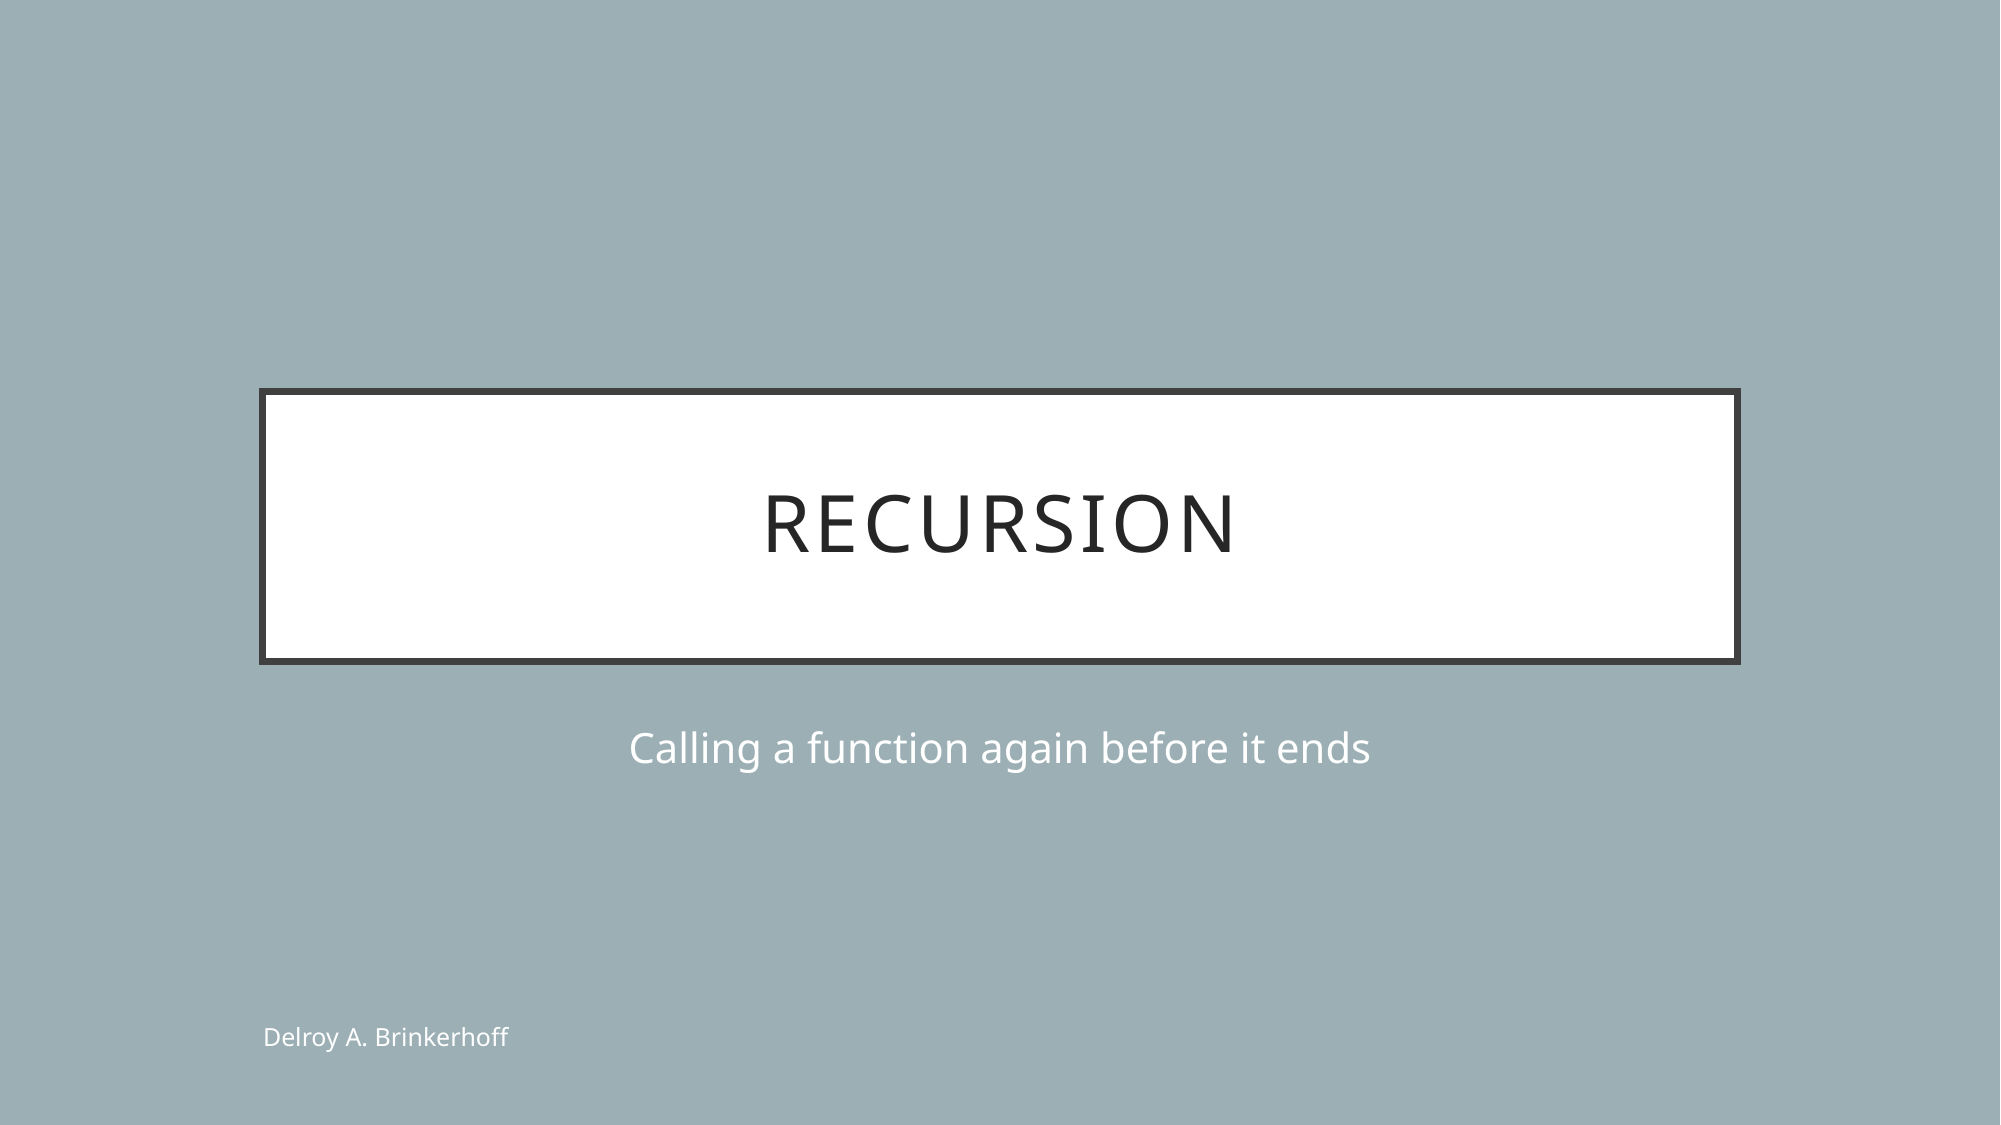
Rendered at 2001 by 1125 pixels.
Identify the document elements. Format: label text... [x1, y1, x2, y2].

subtitle Calling a function again before it ends [442, 713, 1558, 918]
text_box Delroy A. Brinkerhoff [248, 1013, 524, 1059]
title Recursion [259, 388, 1741, 665]
